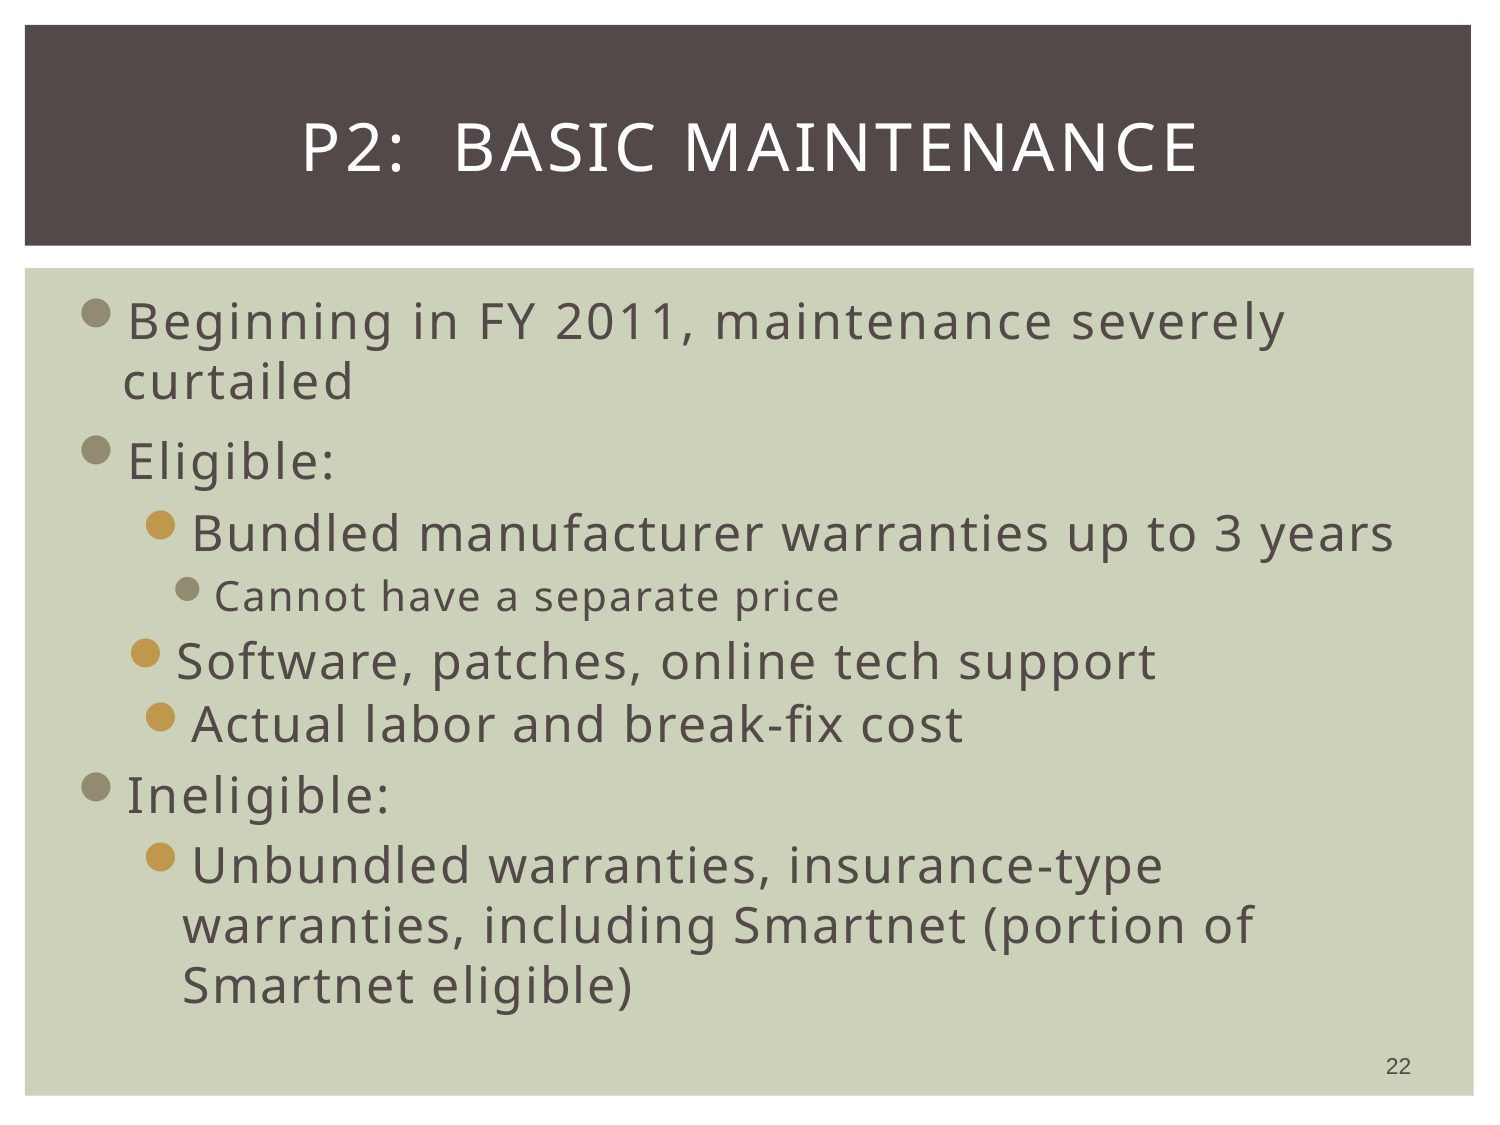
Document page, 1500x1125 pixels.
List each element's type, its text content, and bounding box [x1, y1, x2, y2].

title P2: Basic Maintenance [62, 58, 1438, 232]
list Beginning in FY 2011, maintenance severely curtailed Eligible: Bundled manufacturer warranties up to 3 years Cannot have a separate price Software, patches, online tech support Actual labor and break-fix cost Ineligible: Unbundled warranties, insurance-type warranties, including Smartnet (portion of Smartnet eligible) [62, 282, 1442, 1005]
slide_number 22 [1349, 1041, 1448, 1089]
